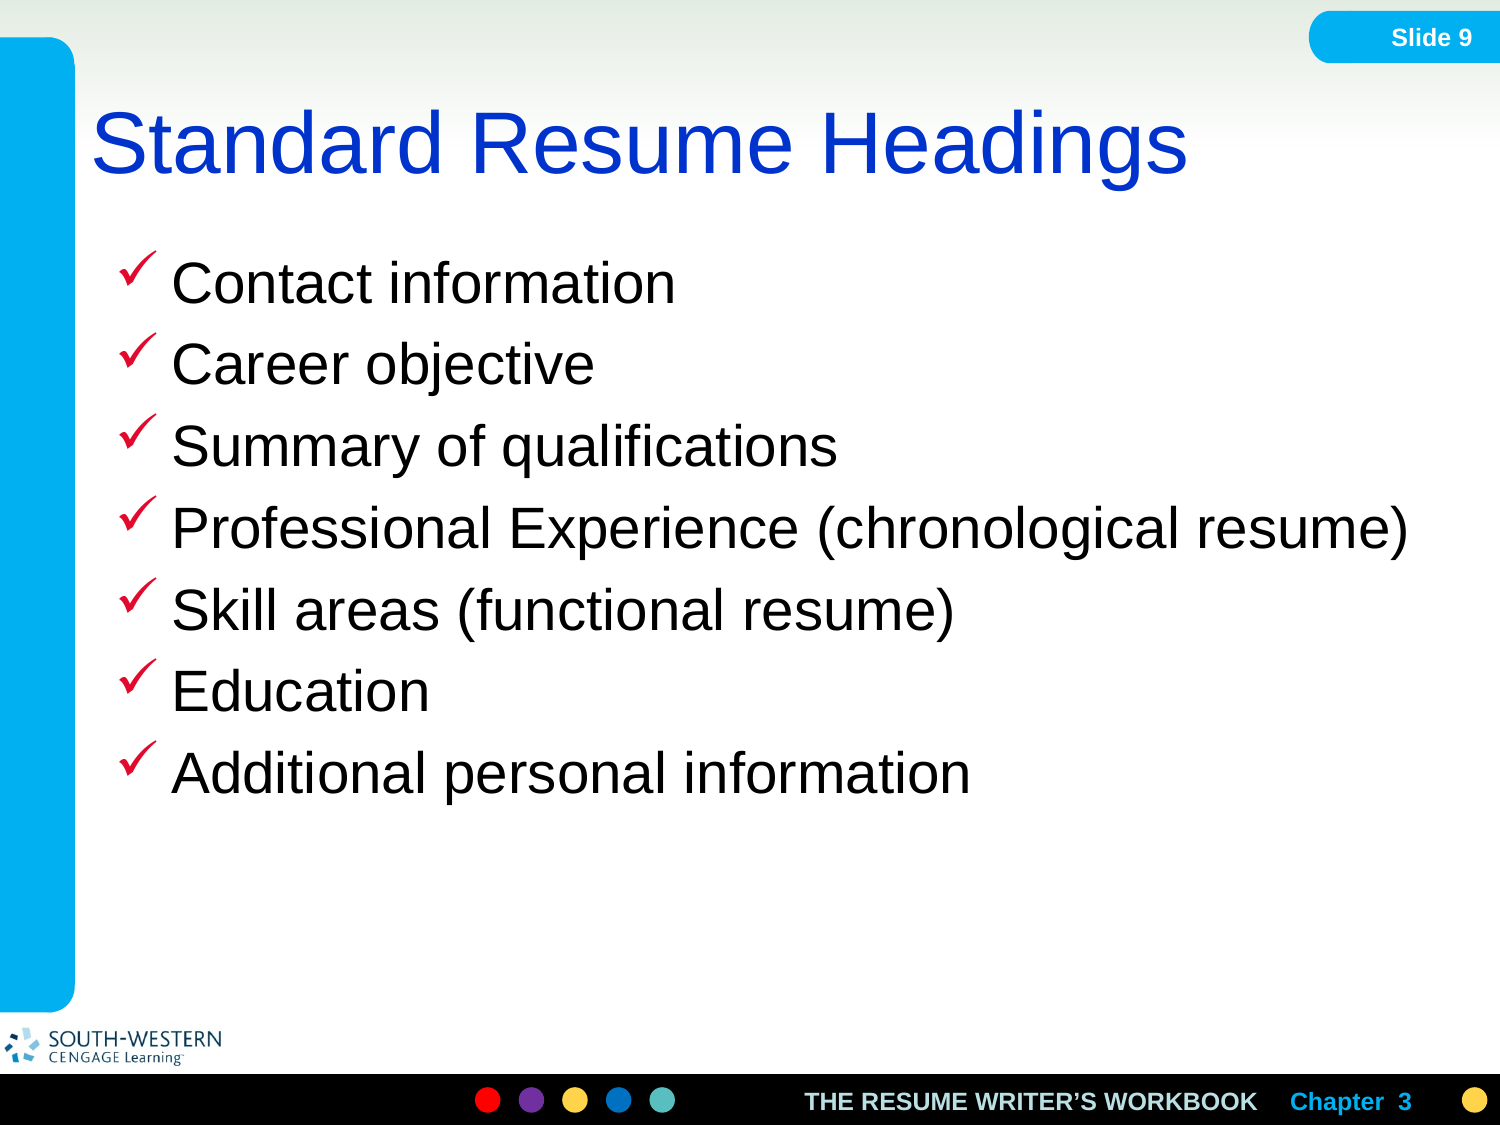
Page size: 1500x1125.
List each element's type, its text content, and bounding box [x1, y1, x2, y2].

slide_number Slide 9 [1312, 13, 1488, 93]
footer Chapter 3 [1274, 1075, 1476, 1125]
list Contact information Career objective Summary of qualifications Professional Experience (chronological resume) Skill areas (functional resume) Education Additional personal information [99, 237, 1451, 981]
picture [0, 1022, 225, 1073]
title Standard Resume Headings [74, 44, 1426, 233]
